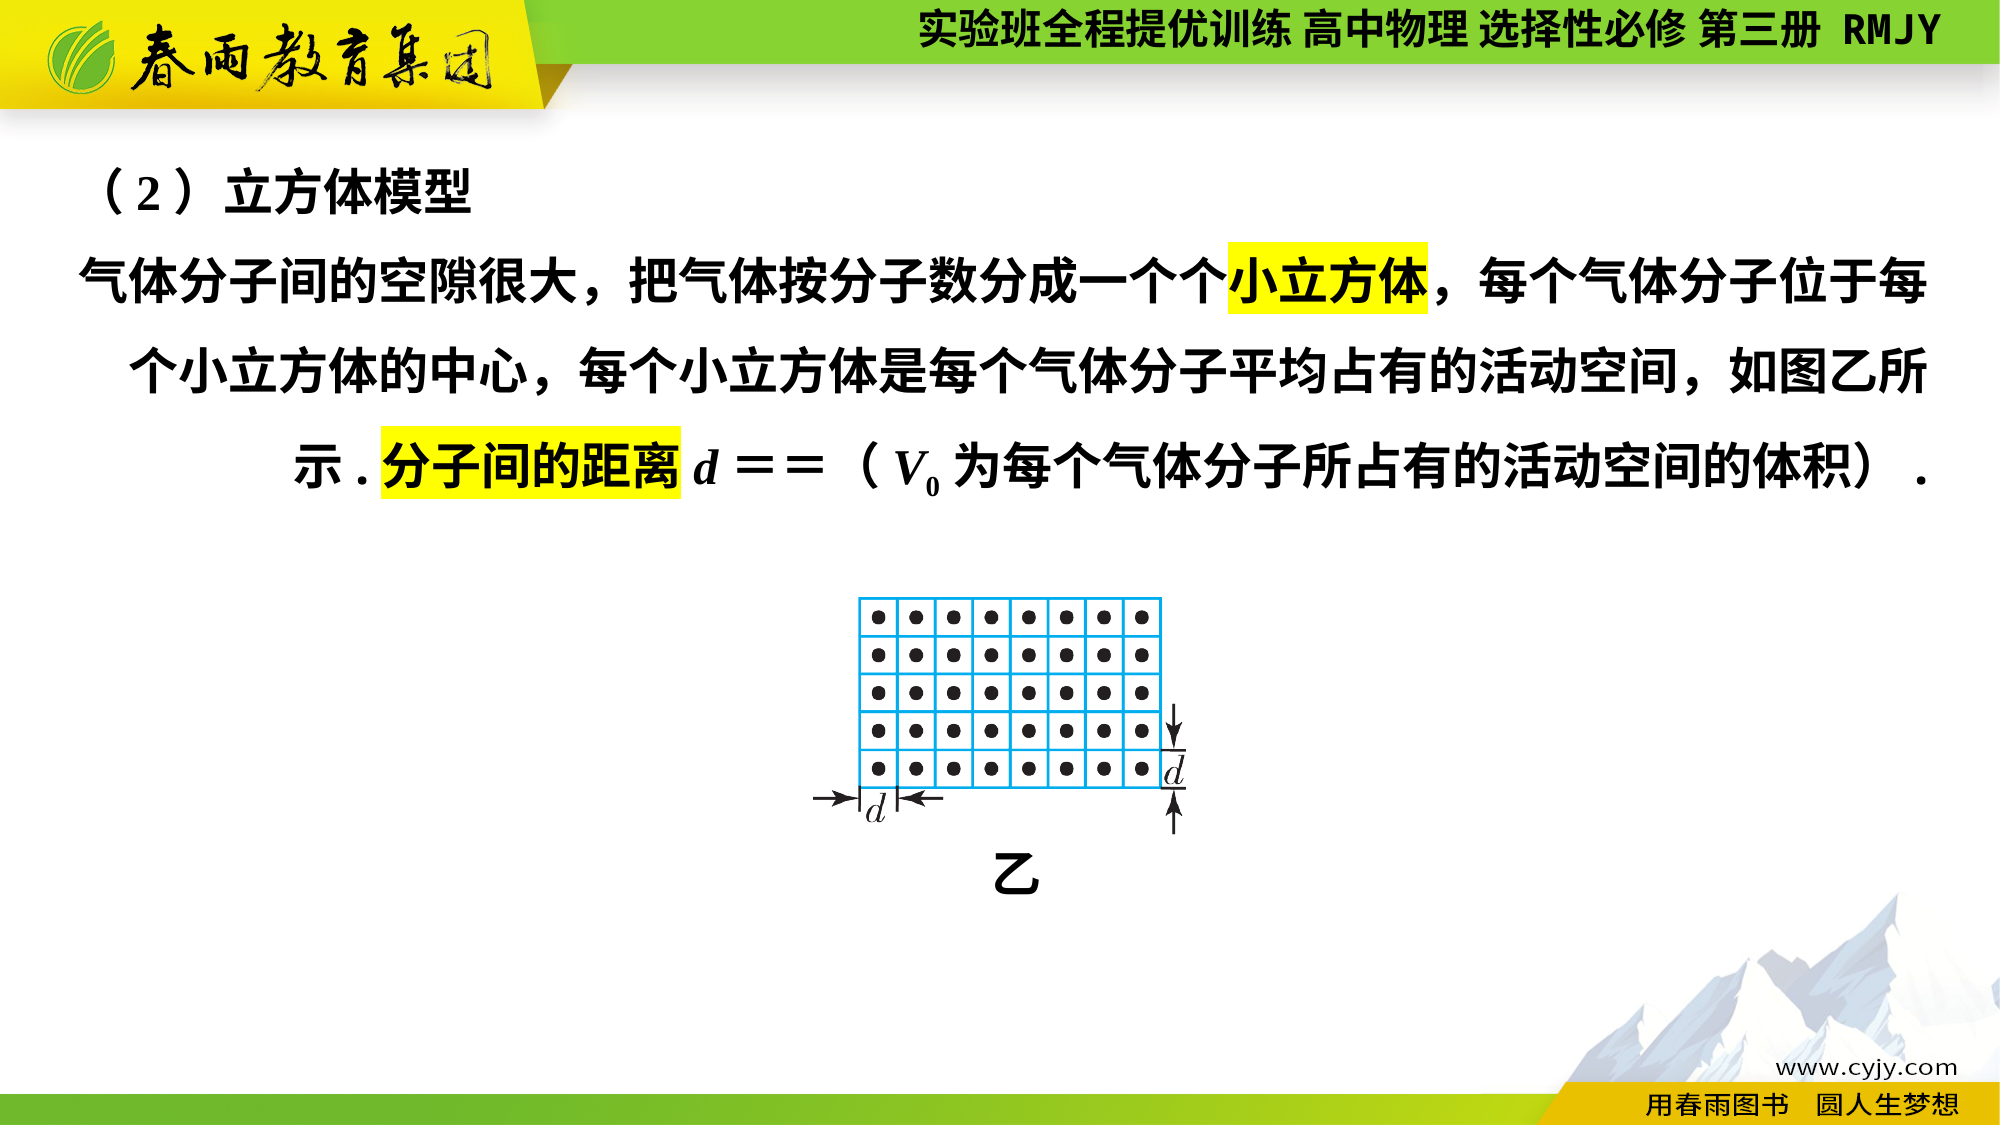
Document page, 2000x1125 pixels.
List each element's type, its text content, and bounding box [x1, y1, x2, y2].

text_box 乙 [976, 843, 1059, 910]
picture [0, 0, 2000, 1125]
